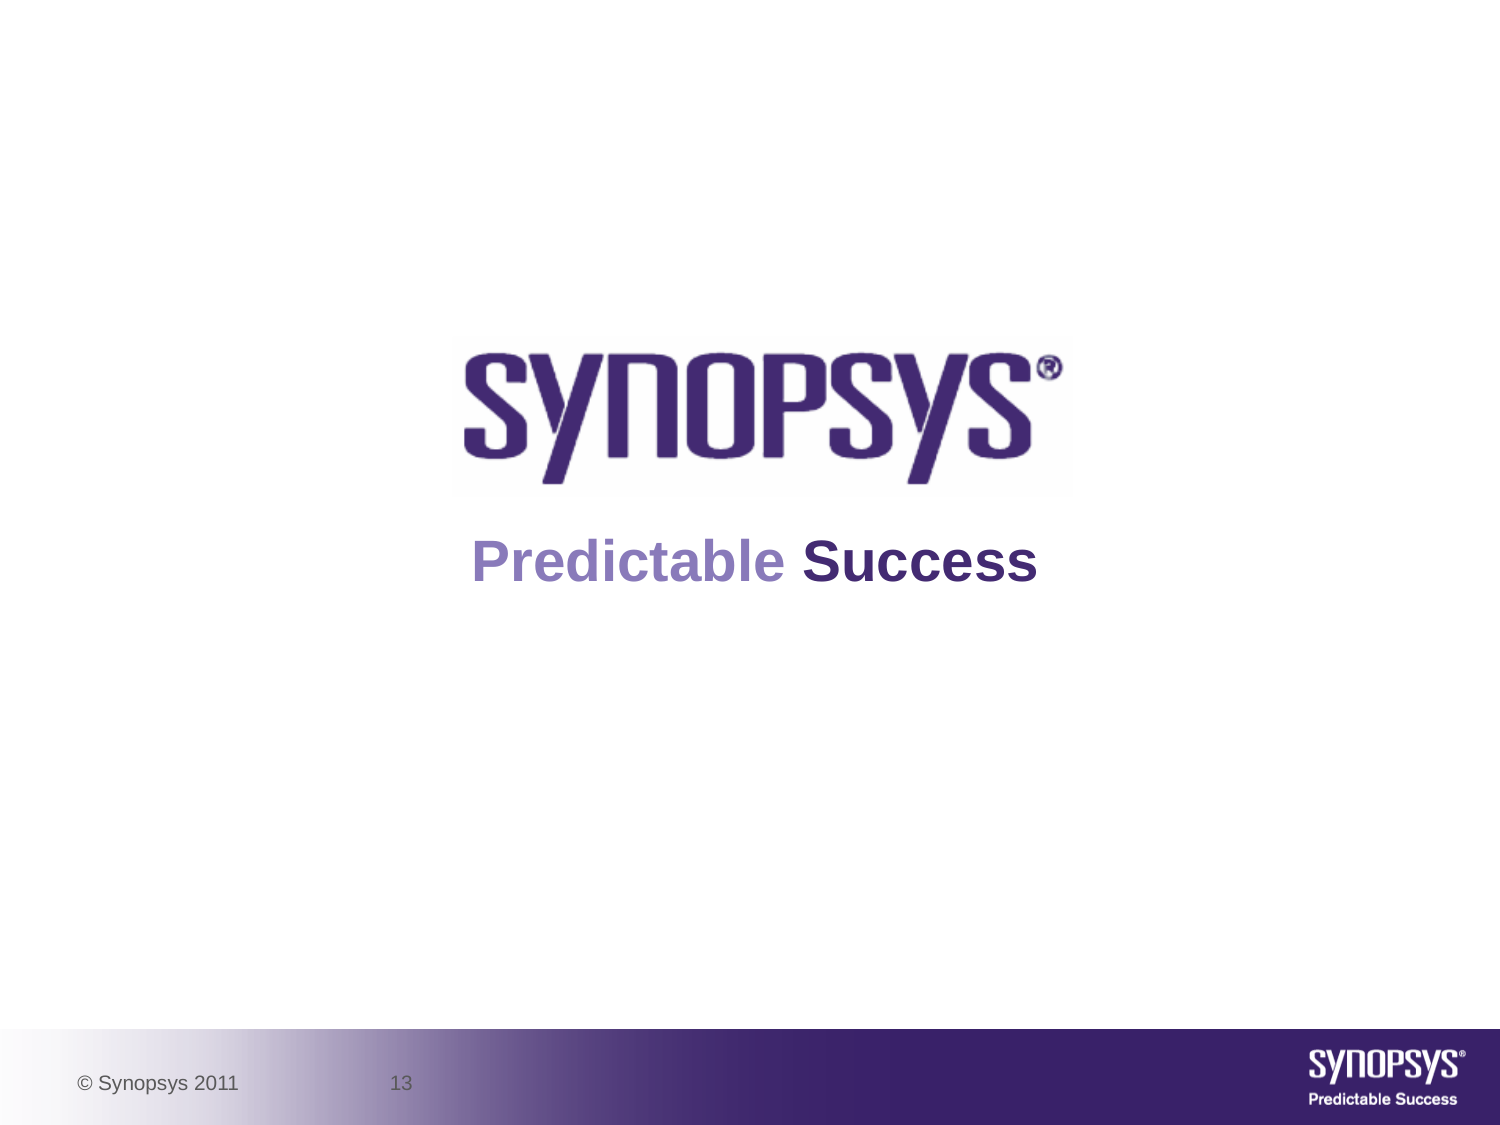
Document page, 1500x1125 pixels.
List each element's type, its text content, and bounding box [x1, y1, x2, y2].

text_box Predictable Success [456, 515, 1055, 601]
picture [0, 1029, 1500, 1125]
picture [452, 336, 1073, 497]
